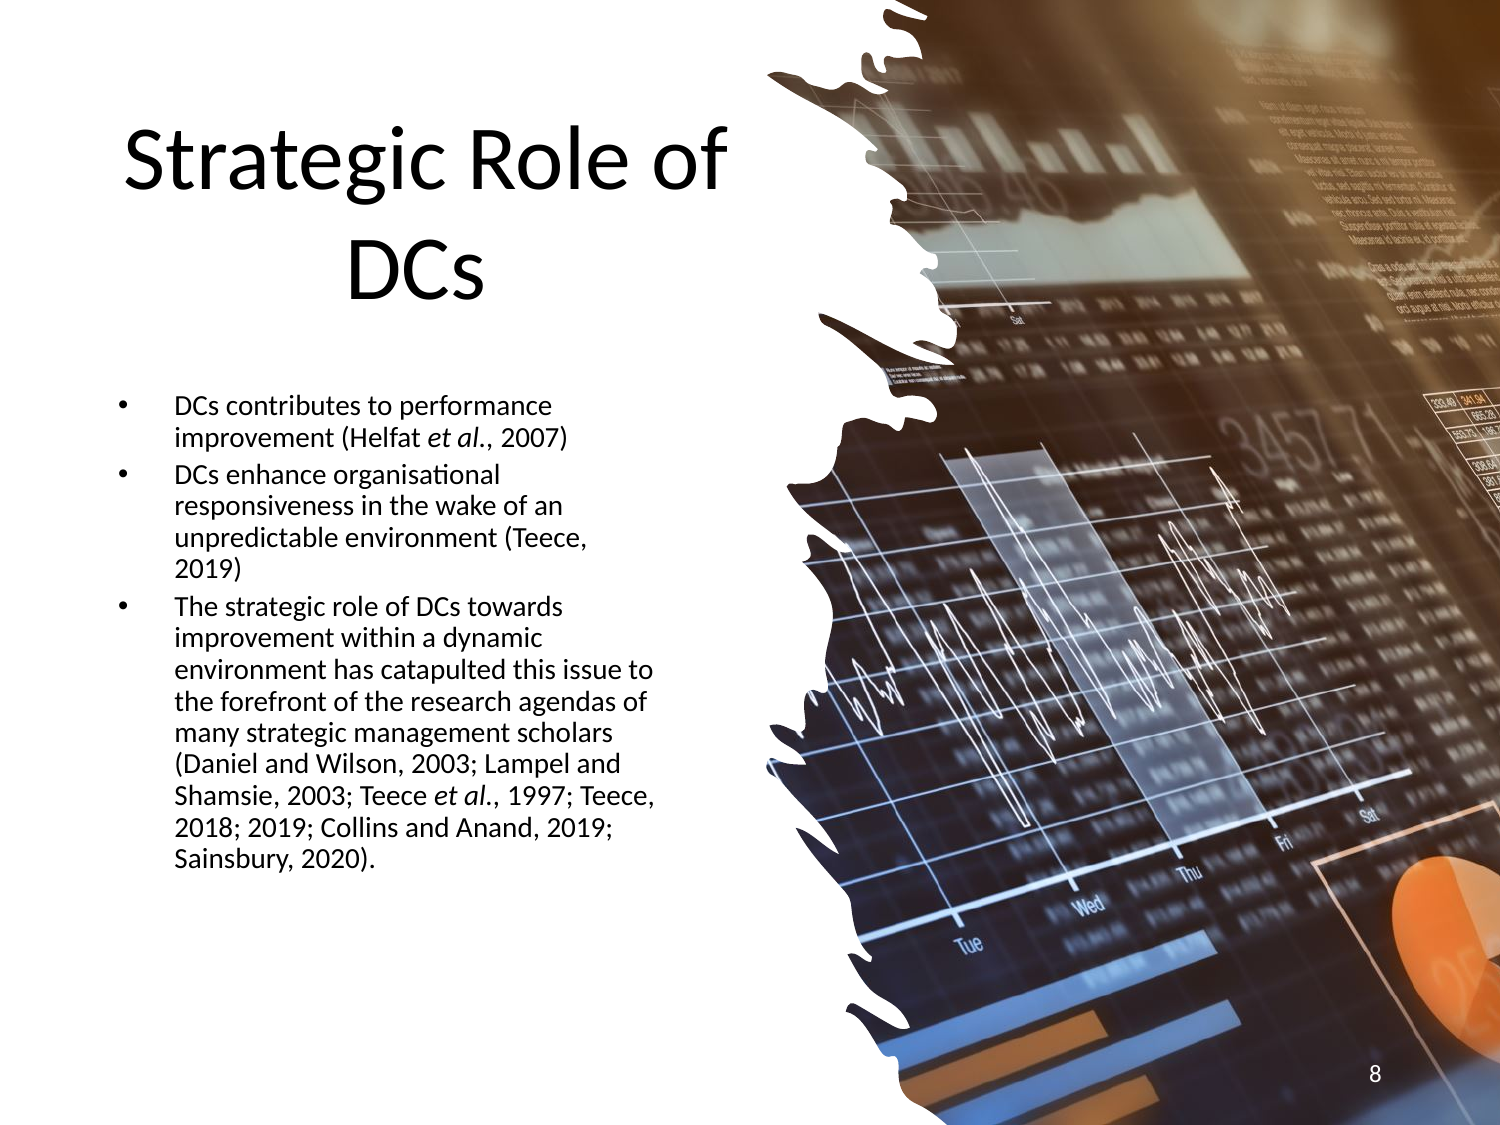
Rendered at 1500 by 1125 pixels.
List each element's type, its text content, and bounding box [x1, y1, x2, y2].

text_box [0, 0, 764, 1125]
title Strategic Role of DCs [103, 59, 750, 357]
list DCs contributes to performance improvement (Helfat et al., 2007) DCs enhance organisational responsiveness in the wake of an unpredictable environment (Teece, 2019) The strategic role of DCs towards improvement within a dynamic environment has catapulted this issue to the forefront of the research agendas of many strategic management scholars (Daniel and Wilson, 2003; Lampel and Shamsie, 2003; Teece et al., 1997; Teece, 2018; 2019; Collins and Anand, 2019; Sainsbury, 2020). [103, 382, 672, 1014]
picture [766, 0, 1500, 1125]
